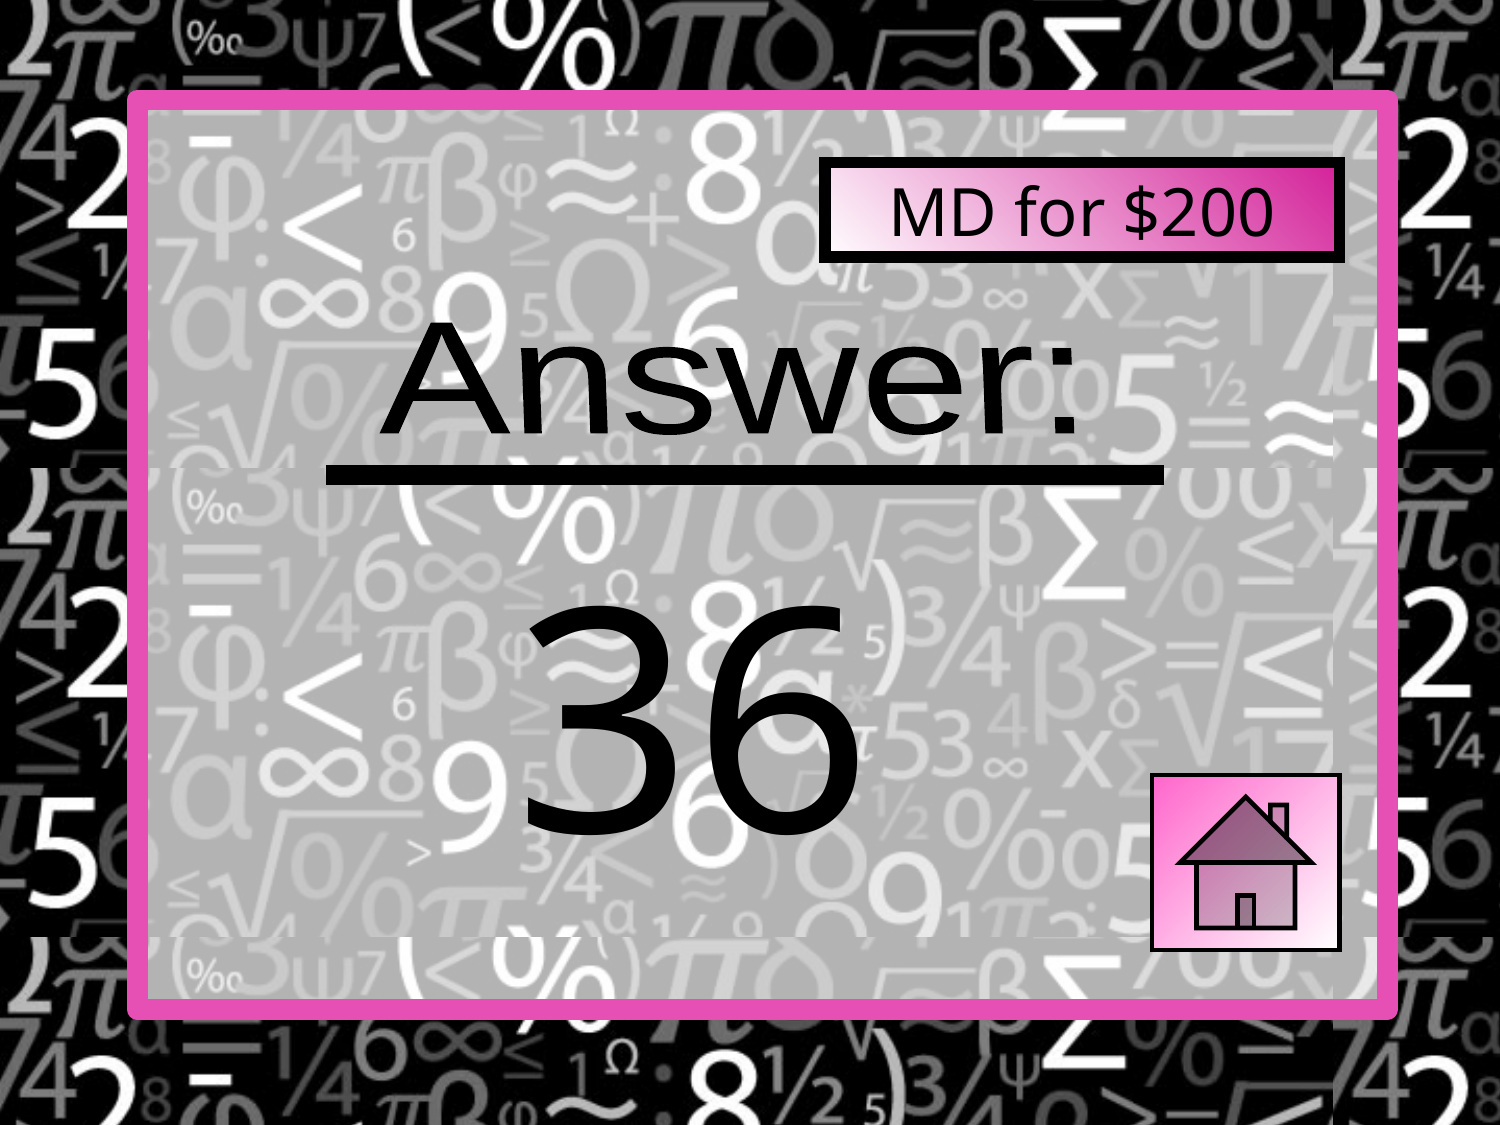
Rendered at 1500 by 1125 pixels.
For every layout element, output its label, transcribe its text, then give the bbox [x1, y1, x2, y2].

text_box 36 [499, 512, 950, 903]
text_box MD for $200 [825, 162, 1340, 258]
picture [0, 0, 1500, 1125]
text_box [1152, 774, 1340, 950]
text_box [135, 98, 1390, 1012]
